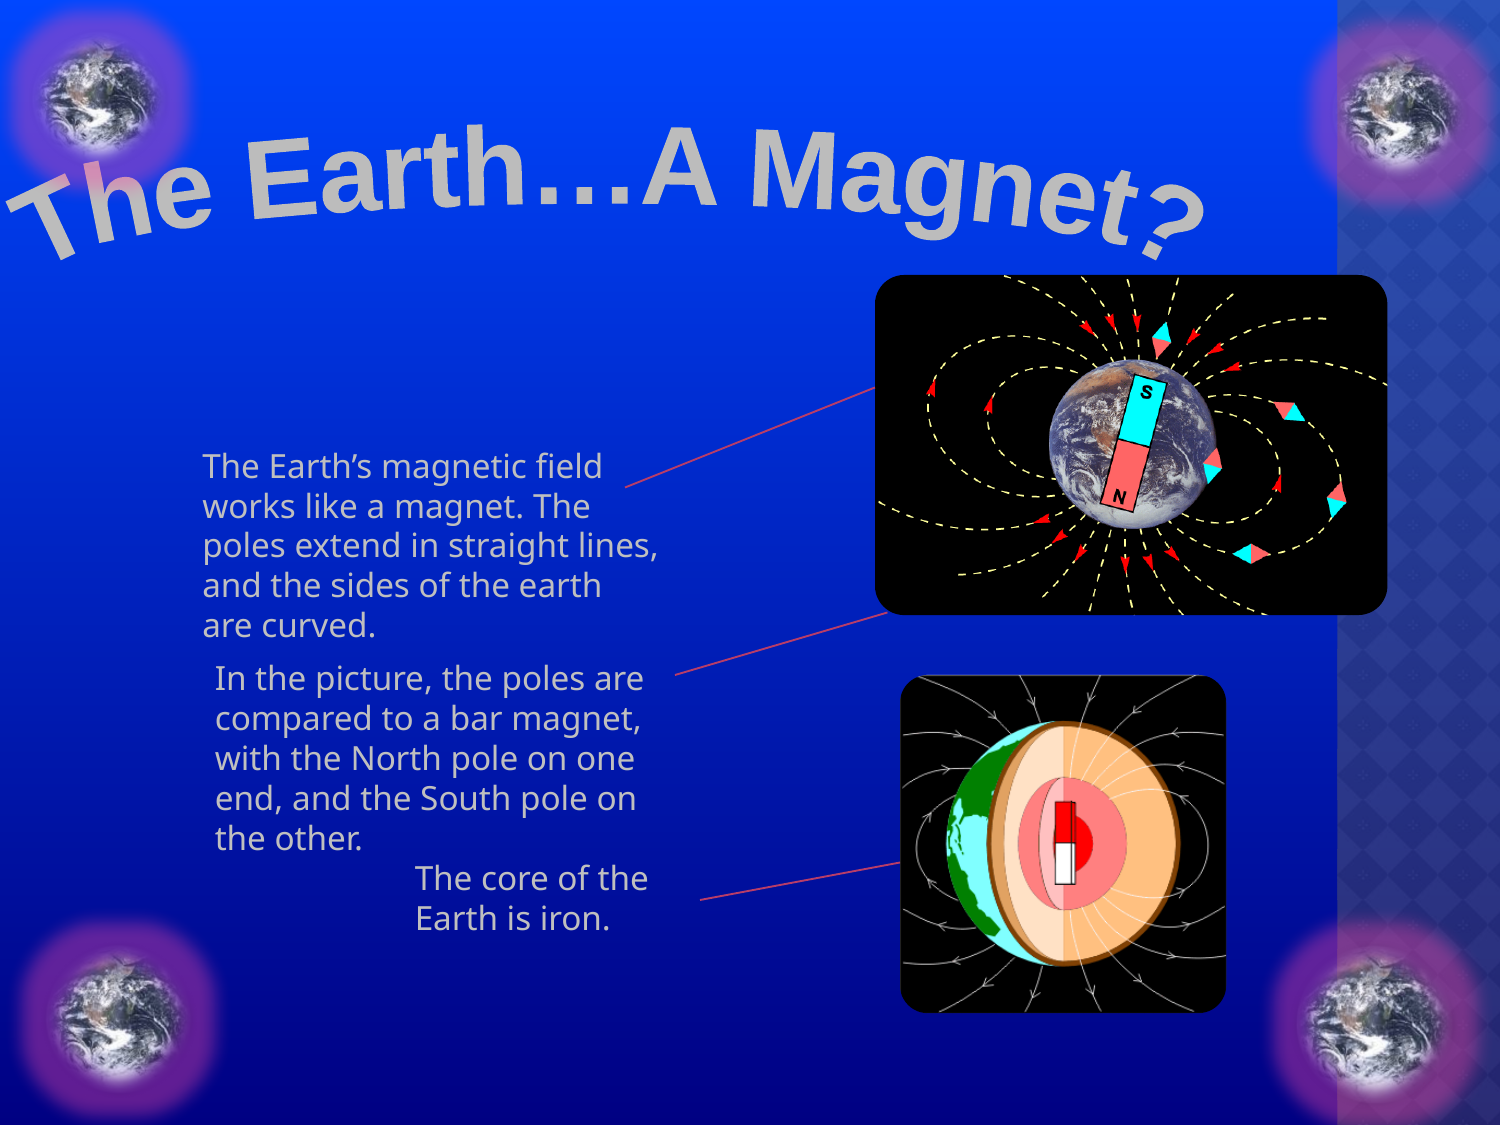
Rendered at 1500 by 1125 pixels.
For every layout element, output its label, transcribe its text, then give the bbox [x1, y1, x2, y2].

picture [899, 674, 1227, 1014]
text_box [674, 612, 888, 676]
picture [24, 24, 176, 176]
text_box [624, 387, 876, 488]
picture [874, 274, 1388, 616]
text_box The Earth’s magnetic field works like a magnet. The poles extend in straight lines, and the sides of the earth are curved. [187, 437, 675, 652]
picture [36, 937, 201, 1102]
picture [1324, 36, 1476, 189]
picture [1287, 937, 1463, 1113]
text_box The core of the Earth is iron. [399, 849, 750, 945]
text_box In the picture, the poles are compared to a bar magnet, with the North pole on one end, and the South pole on the other. [200, 649, 700, 865]
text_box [699, 862, 901, 901]
